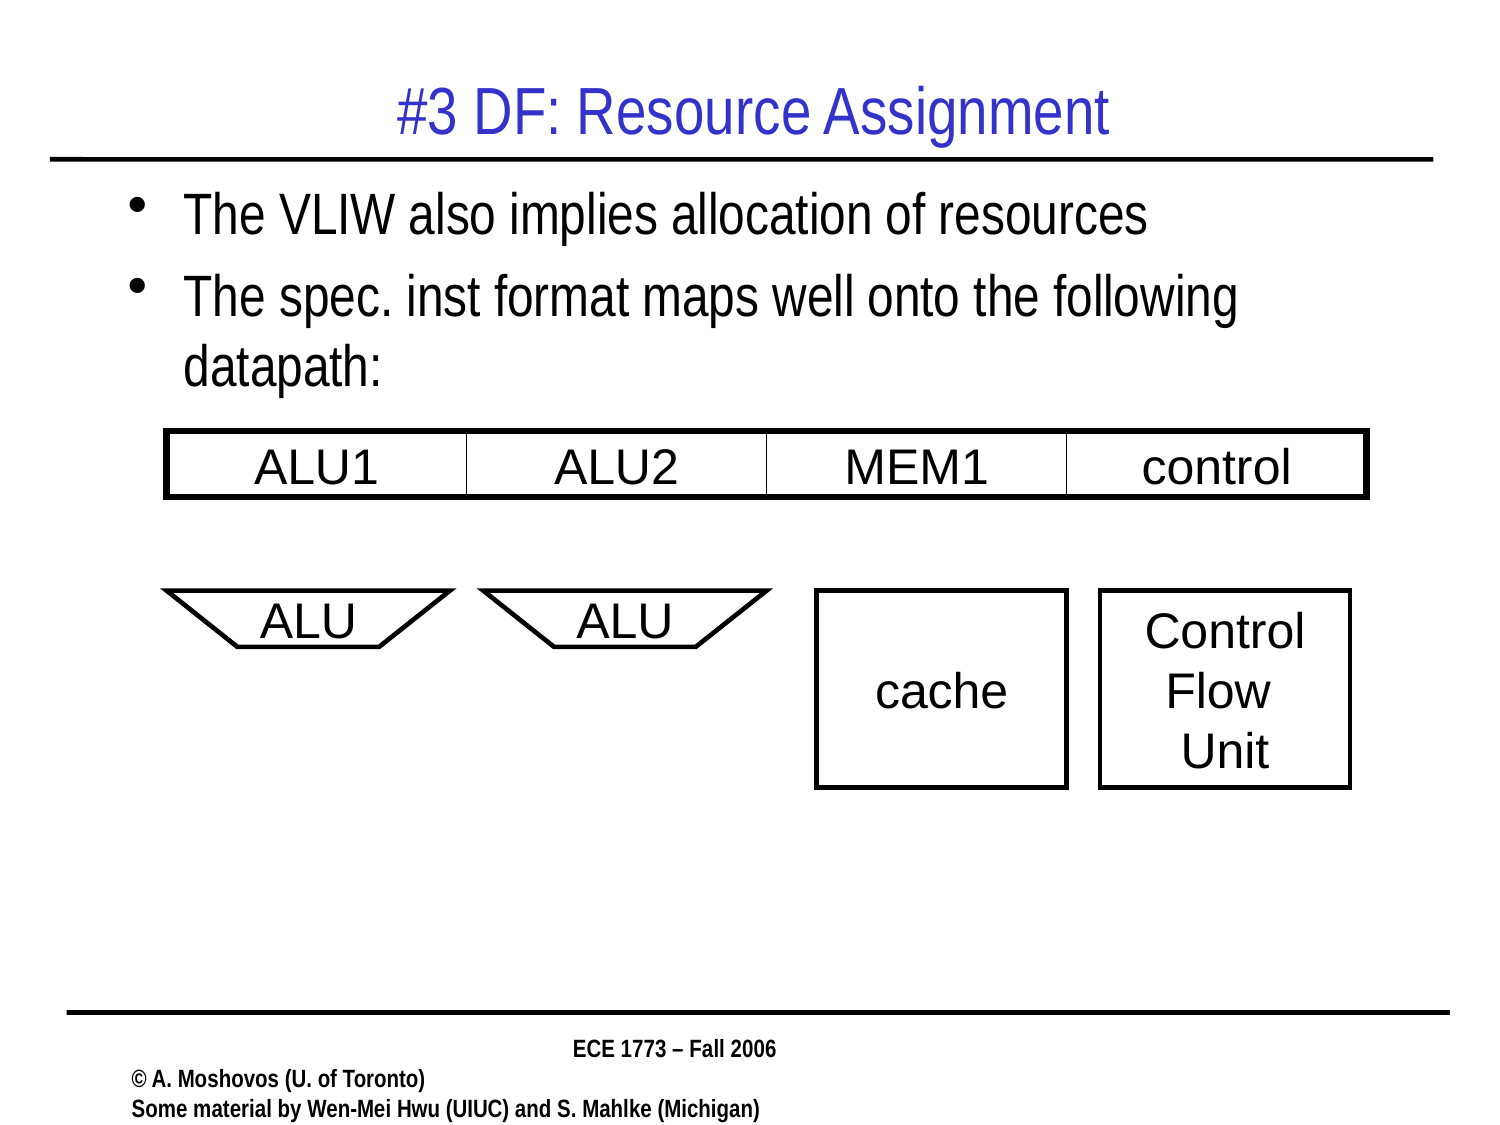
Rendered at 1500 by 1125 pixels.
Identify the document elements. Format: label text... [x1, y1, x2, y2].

text_box ALU [166, 590, 450, 647]
list The VLIW also implies allocation of resources The spec. inst format maps well onto the following datapath: [112, 168, 1388, 1001]
text_box ALU [483, 590, 767, 647]
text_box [166, 431, 1367, 498]
title #3 DF: Resource Assignment [116, 65, 1392, 151]
footer ECE 1773 – Fall 2006 © A. Moshovos (U. of Toronto) Some material by Wen-Mei Hwu (UIUC) and S. Mahlke (Michigan) [116, 1024, 1234, 1101]
text_box Control Flow Unit [1100, 590, 1350, 788]
text_box cache [816, 590, 1067, 788]
